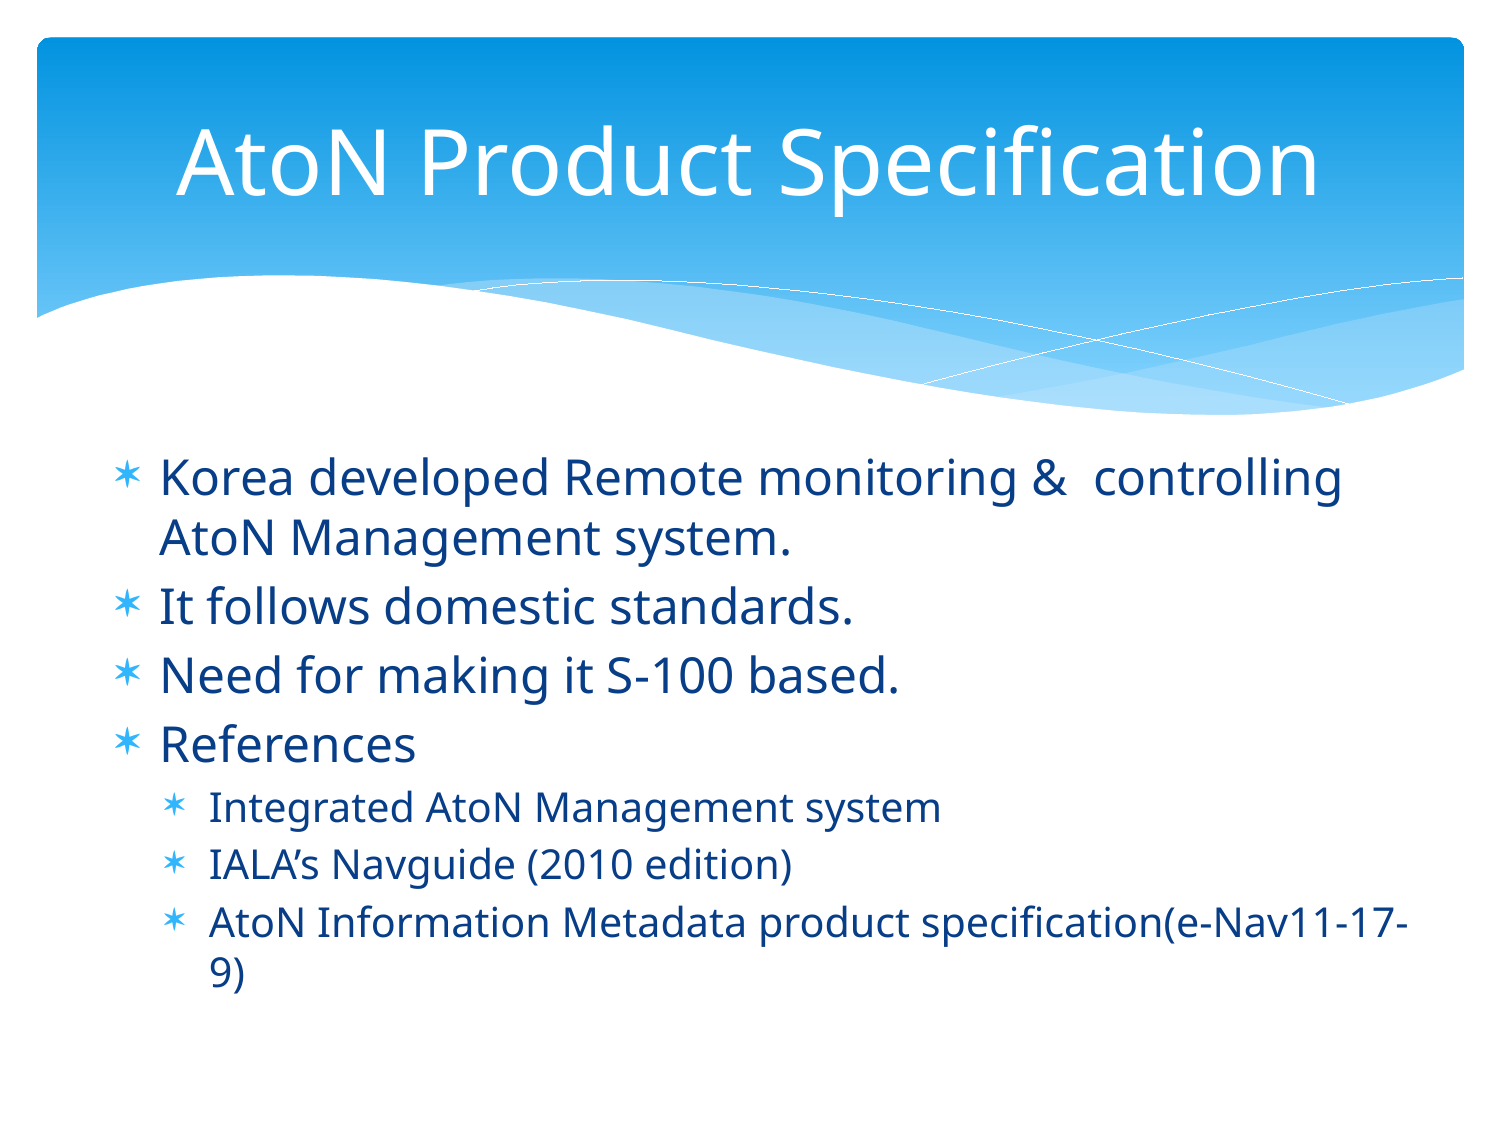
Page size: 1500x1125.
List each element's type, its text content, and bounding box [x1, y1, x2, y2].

list Korea developed Remote monitoring & controlling AtoN Management system. It follows domestic standards. Need for making it S-100 based. References Integrated AtoN Management system IALA’s Navguide (2010 edition) AtoN Information Metadata product specification(e-Nav11-17-9) [100, 438, 1447, 1005]
title AtoN Product Specification [75, 55, 1425, 261]
